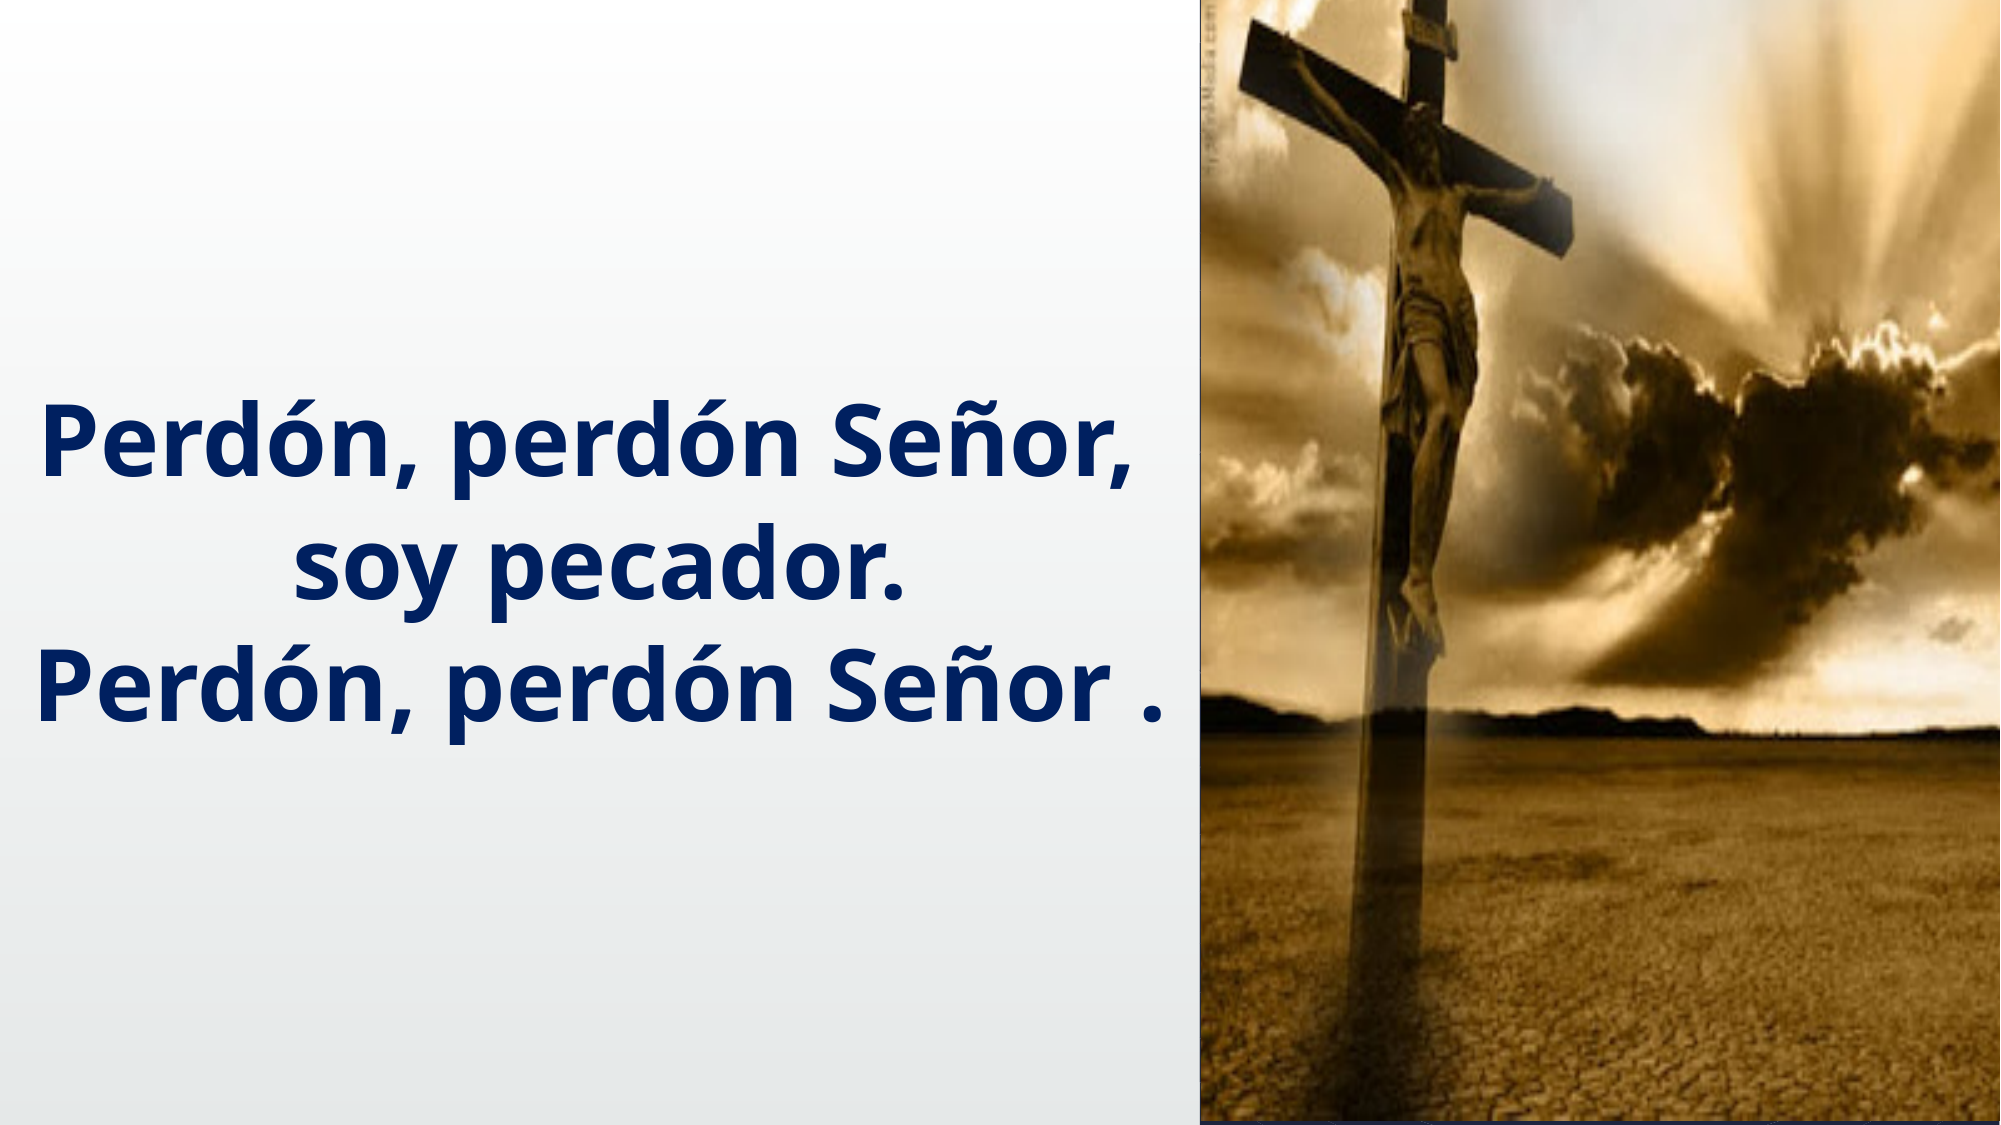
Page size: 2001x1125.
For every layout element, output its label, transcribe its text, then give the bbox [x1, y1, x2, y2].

picture [1200, 0, 2000, 1125]
title Perdón, perdón Señor, soy pecador. Perdón, perdón Señor . [0, 0, 1200, 1125]
